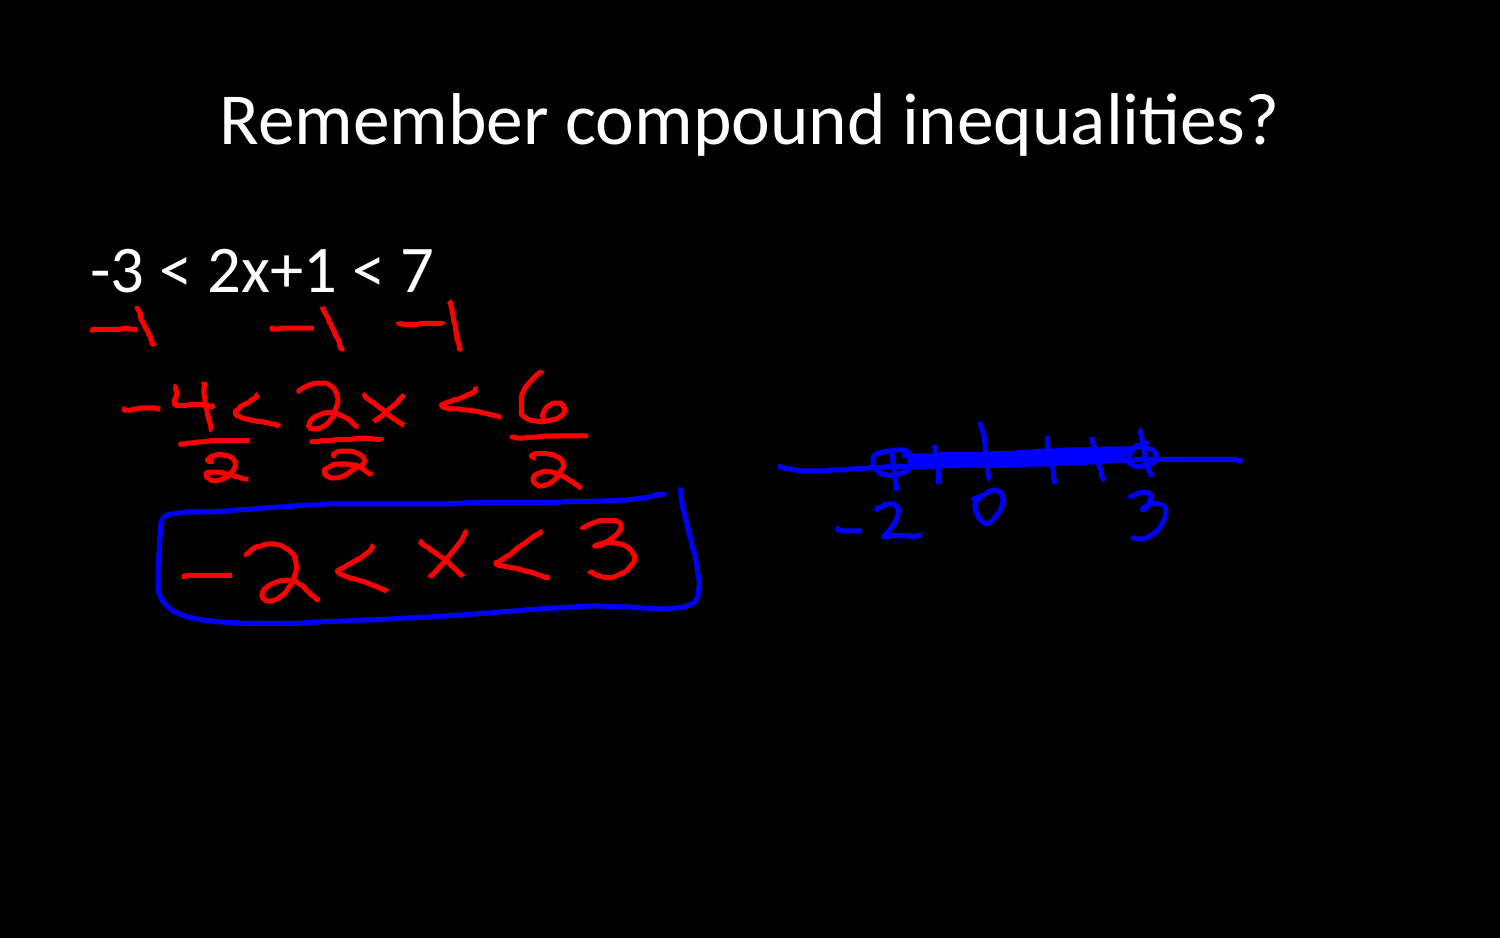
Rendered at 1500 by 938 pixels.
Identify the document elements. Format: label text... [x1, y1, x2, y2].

text_box [363, 394, 385, 412]
text_box [297, 382, 359, 430]
text_box [157, 487, 701, 625]
text_box [323, 450, 373, 479]
text_box [511, 435, 589, 439]
text_box [234, 394, 280, 427]
text_box [448, 300, 462, 350]
text_box [373, 394, 405, 423]
text_box [310, 437, 383, 443]
text_box [520, 371, 566, 423]
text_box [777, 423, 1243, 540]
text_box [386, 412, 405, 426]
list -3 < 2x+1 < 7 [75, 218, 1425, 838]
text_box [530, 452, 582, 490]
text_box [123, 407, 161, 411]
text_box [321, 306, 343, 350]
text_box [91, 327, 138, 332]
text_box [136, 307, 156, 347]
text_box [205, 453, 249, 482]
text_box [203, 381, 213, 431]
text_box [179, 439, 250, 446]
text_box [208, 402, 215, 408]
text_box [440, 388, 502, 418]
text_box [397, 322, 444, 326]
text_box [173, 385, 205, 407]
title Remember compound inequalities? [75, 37, 1425, 194]
